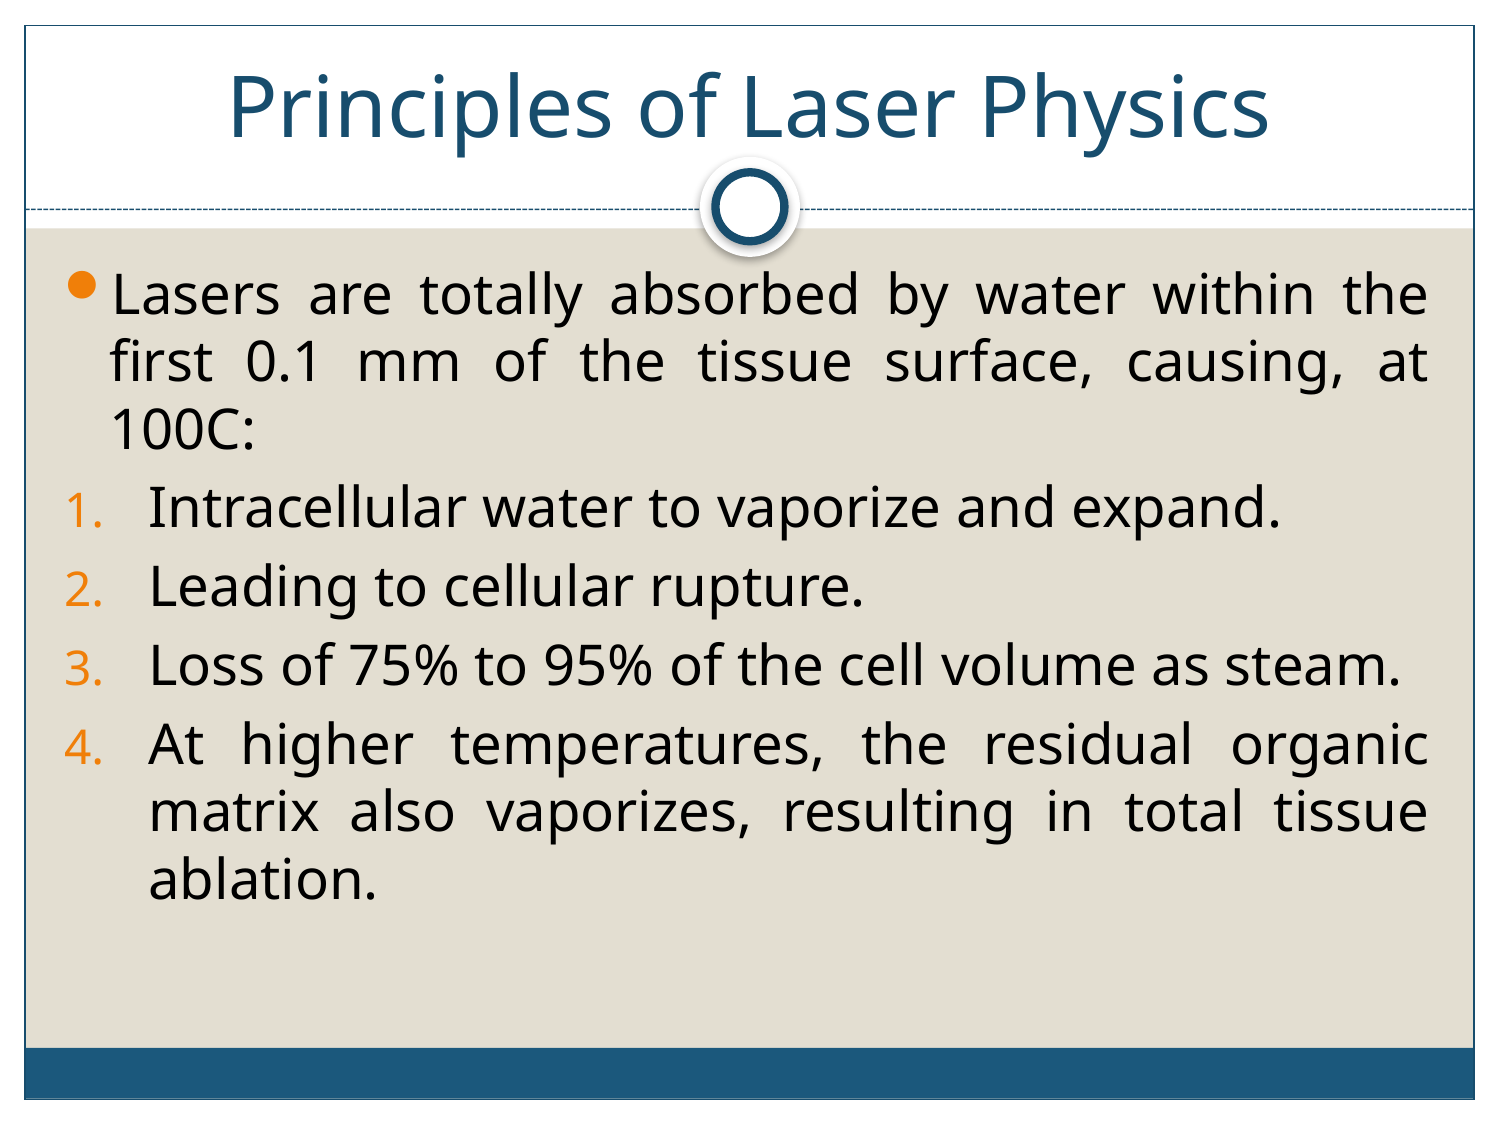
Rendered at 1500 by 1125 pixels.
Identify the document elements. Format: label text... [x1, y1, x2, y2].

title Principles of Laser Physics [49, 37, 1450, 162]
list Lasers are totally absorbed by water within the first 0.1 mm of the tissue surface, causing, at 100C: Intracellular water to vaporize and expand. Leading to cellular rupture. Loss of 75% to 95% of the cell volume as steam. At higher temperatures, the residual organic matrix also vaporizes, resulting in total tissue ablation. [49, 250, 1445, 1001]
